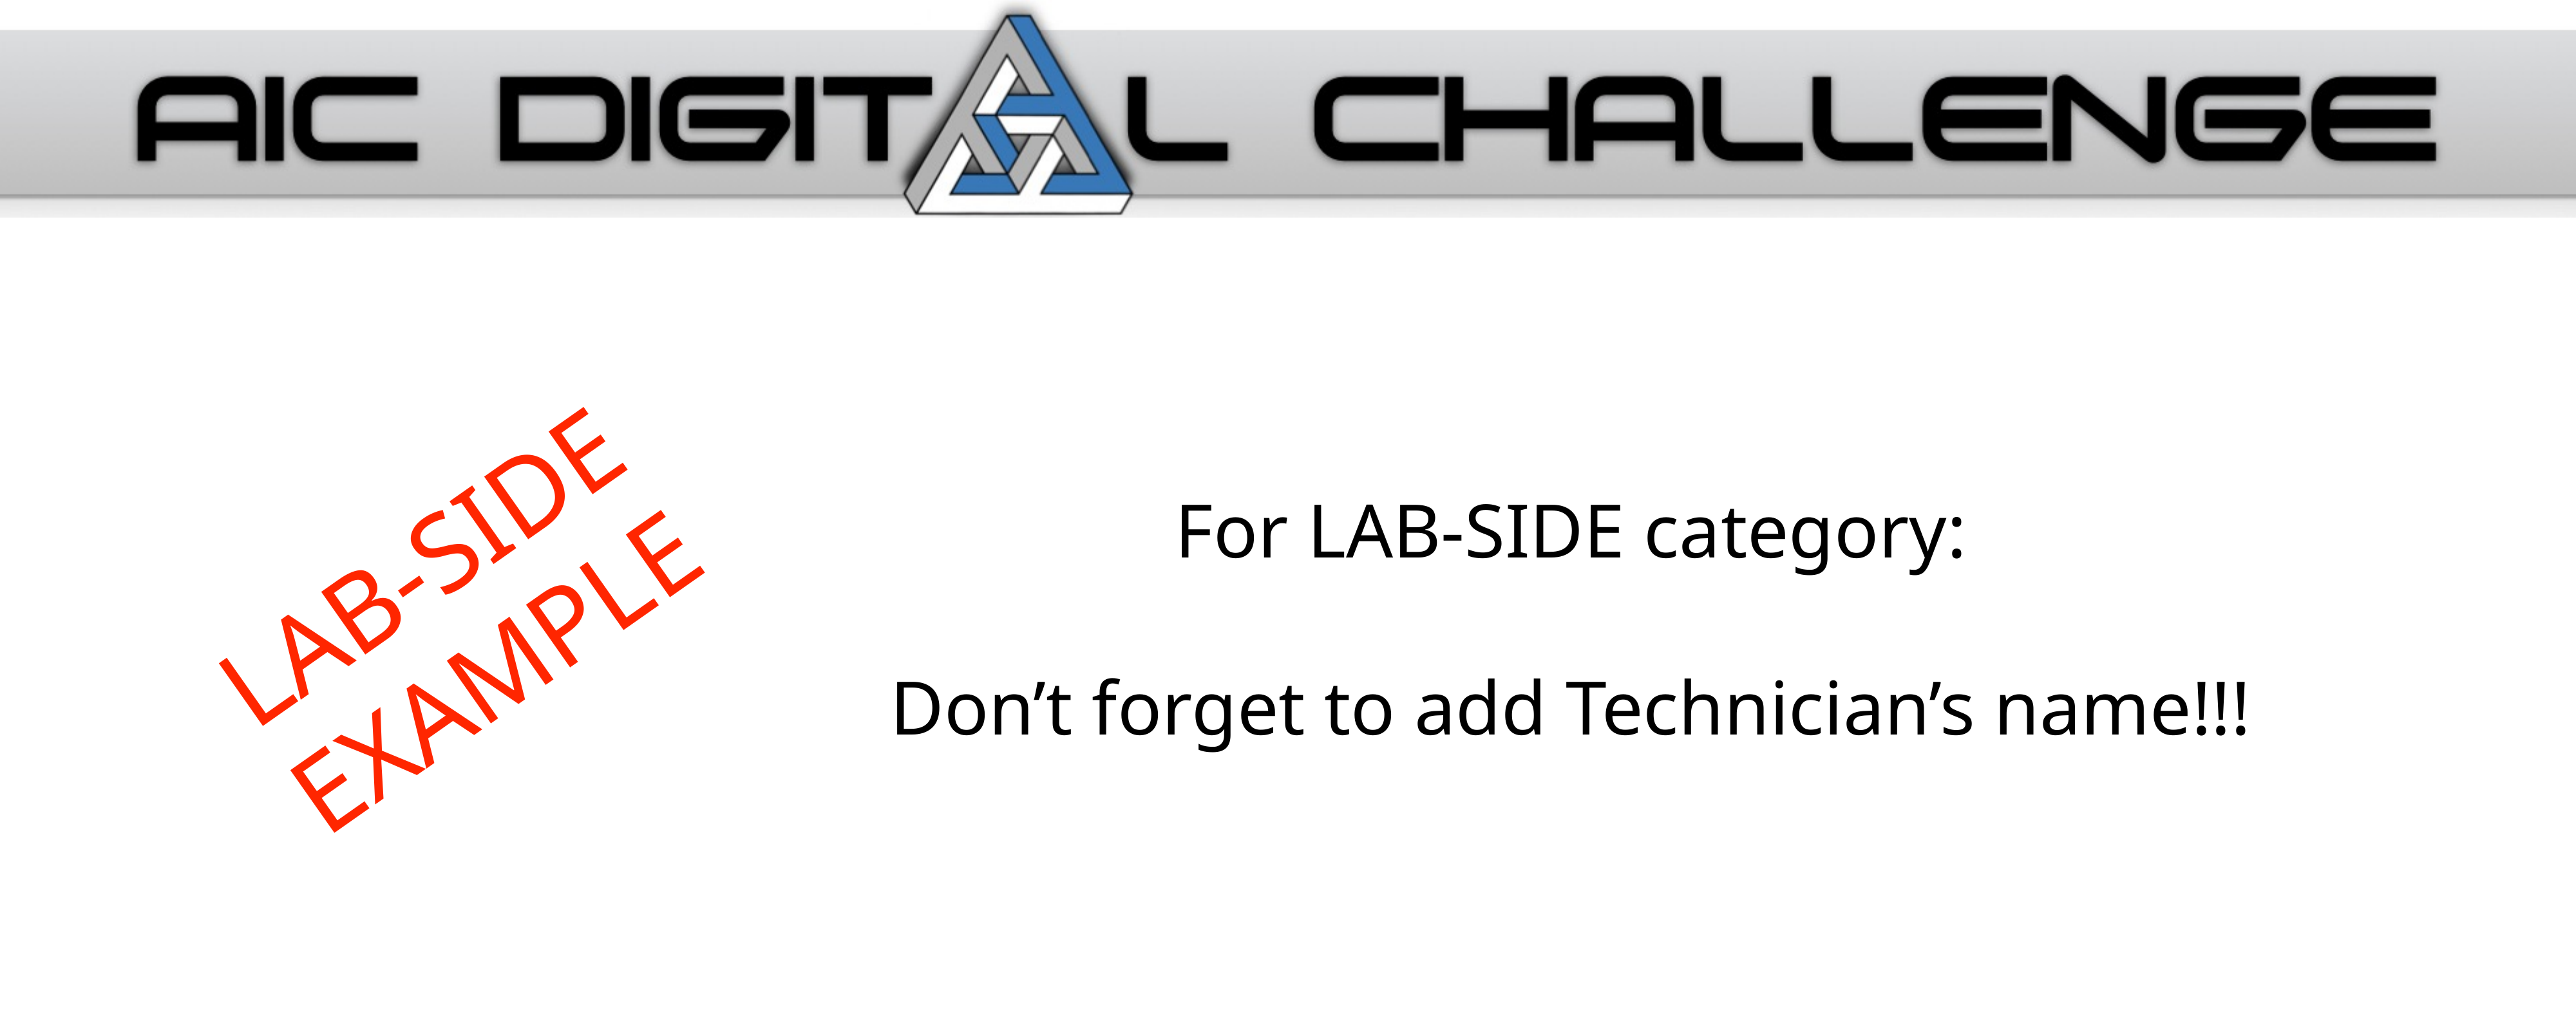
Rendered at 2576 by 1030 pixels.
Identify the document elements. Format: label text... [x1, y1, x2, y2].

picture [0, 0, 2576, 218]
text_box LAB-SIDE EXAMPLE [27, 259, 886, 974]
text_box For LAB-SIDE category: Don’t forget to add Technician’s name!!! [710, 478, 2432, 755]
